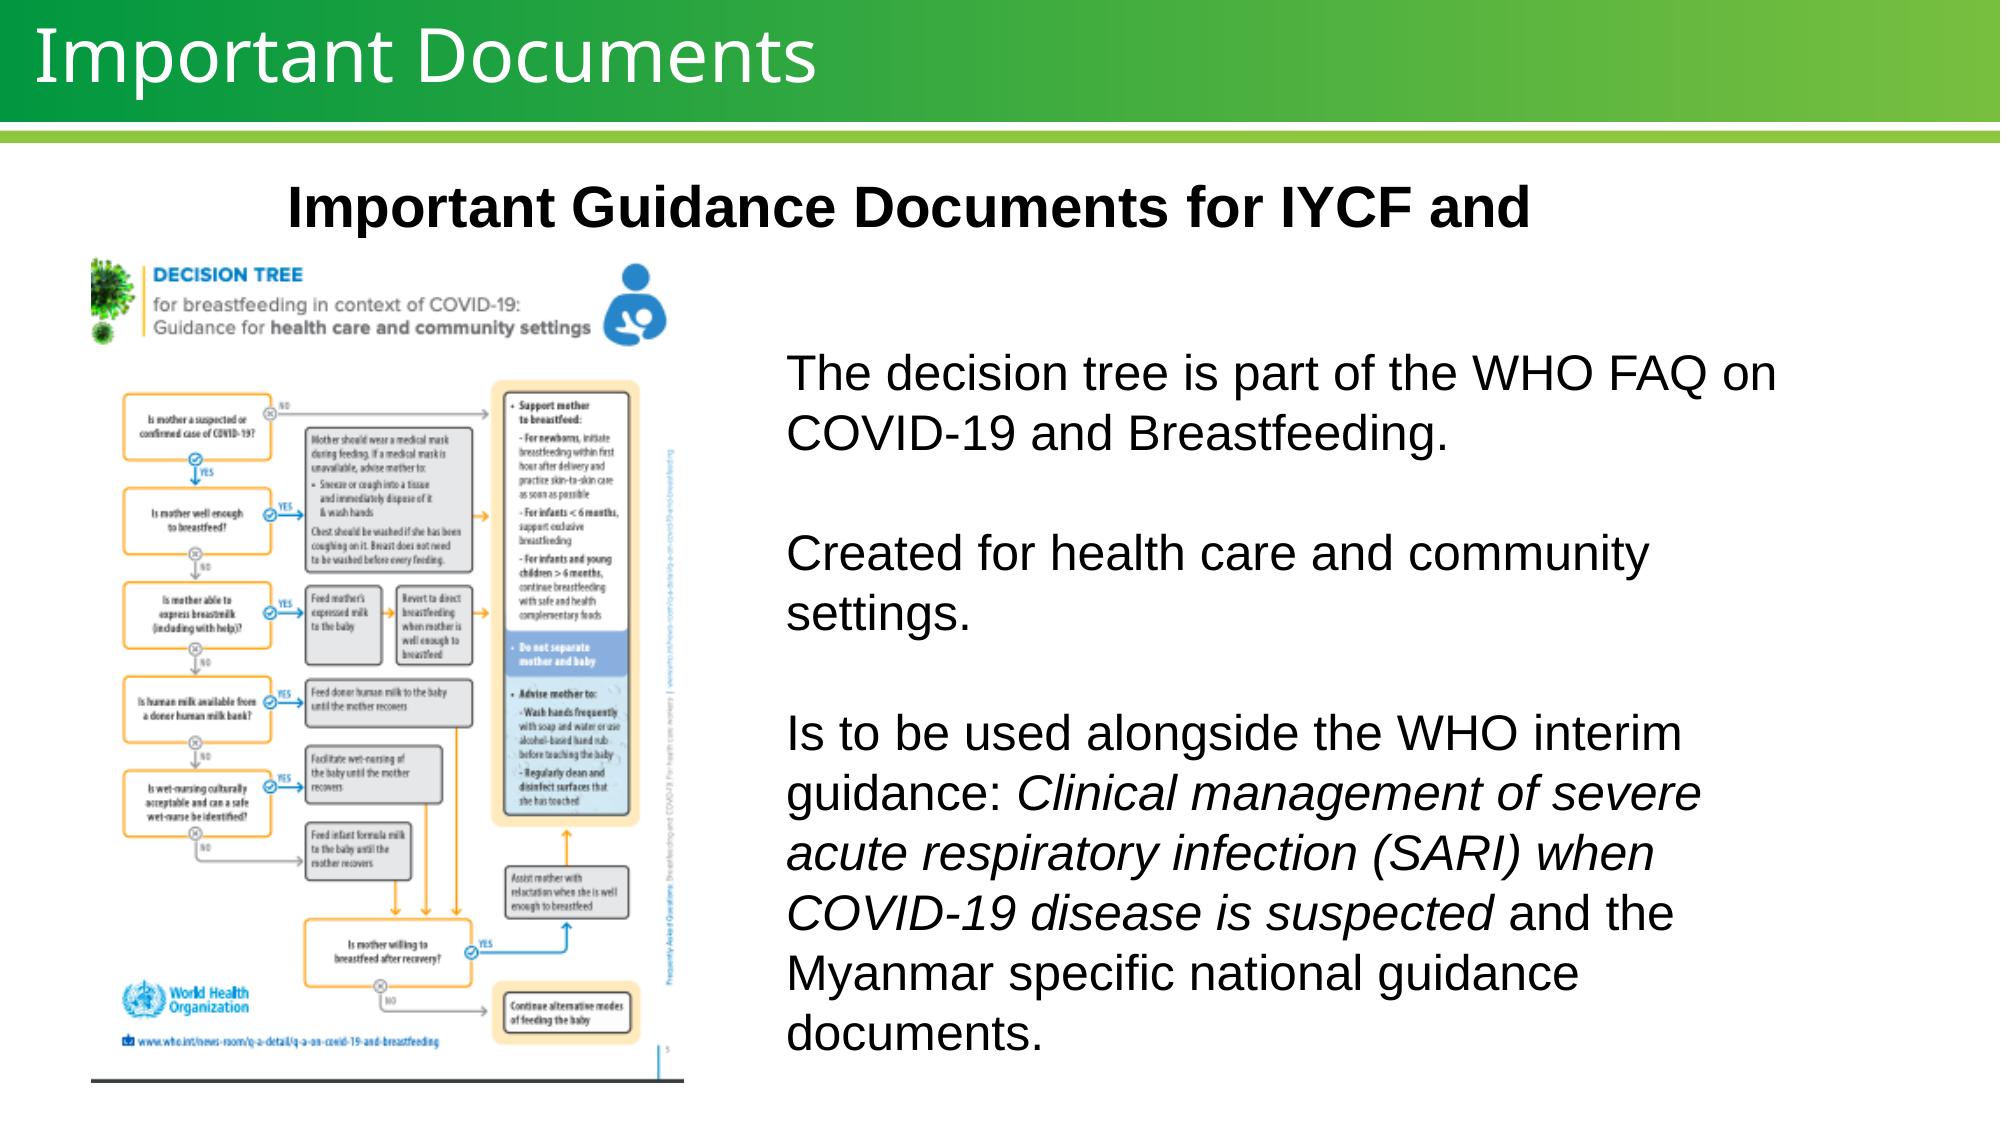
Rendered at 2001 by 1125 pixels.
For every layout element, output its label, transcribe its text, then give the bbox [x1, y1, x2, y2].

picture [90, 238, 684, 1084]
text_box The decision tree is part of the WHO FAQ on COVID-19 and Breastfeeding. Created for health care and community settings. Is to be used alongside the WHO interim guidance: Clinical management of severe acute respiratory infection (SARI) when COVID-19 disease is suspected and the Myanmar specific national guidance documents. [771, 332, 1838, 1075]
text_box Important Guidance Documents for IYCF and COVID-19 [272, 161, 1653, 248]
title Important Documents [19, 5, 1892, 112]
